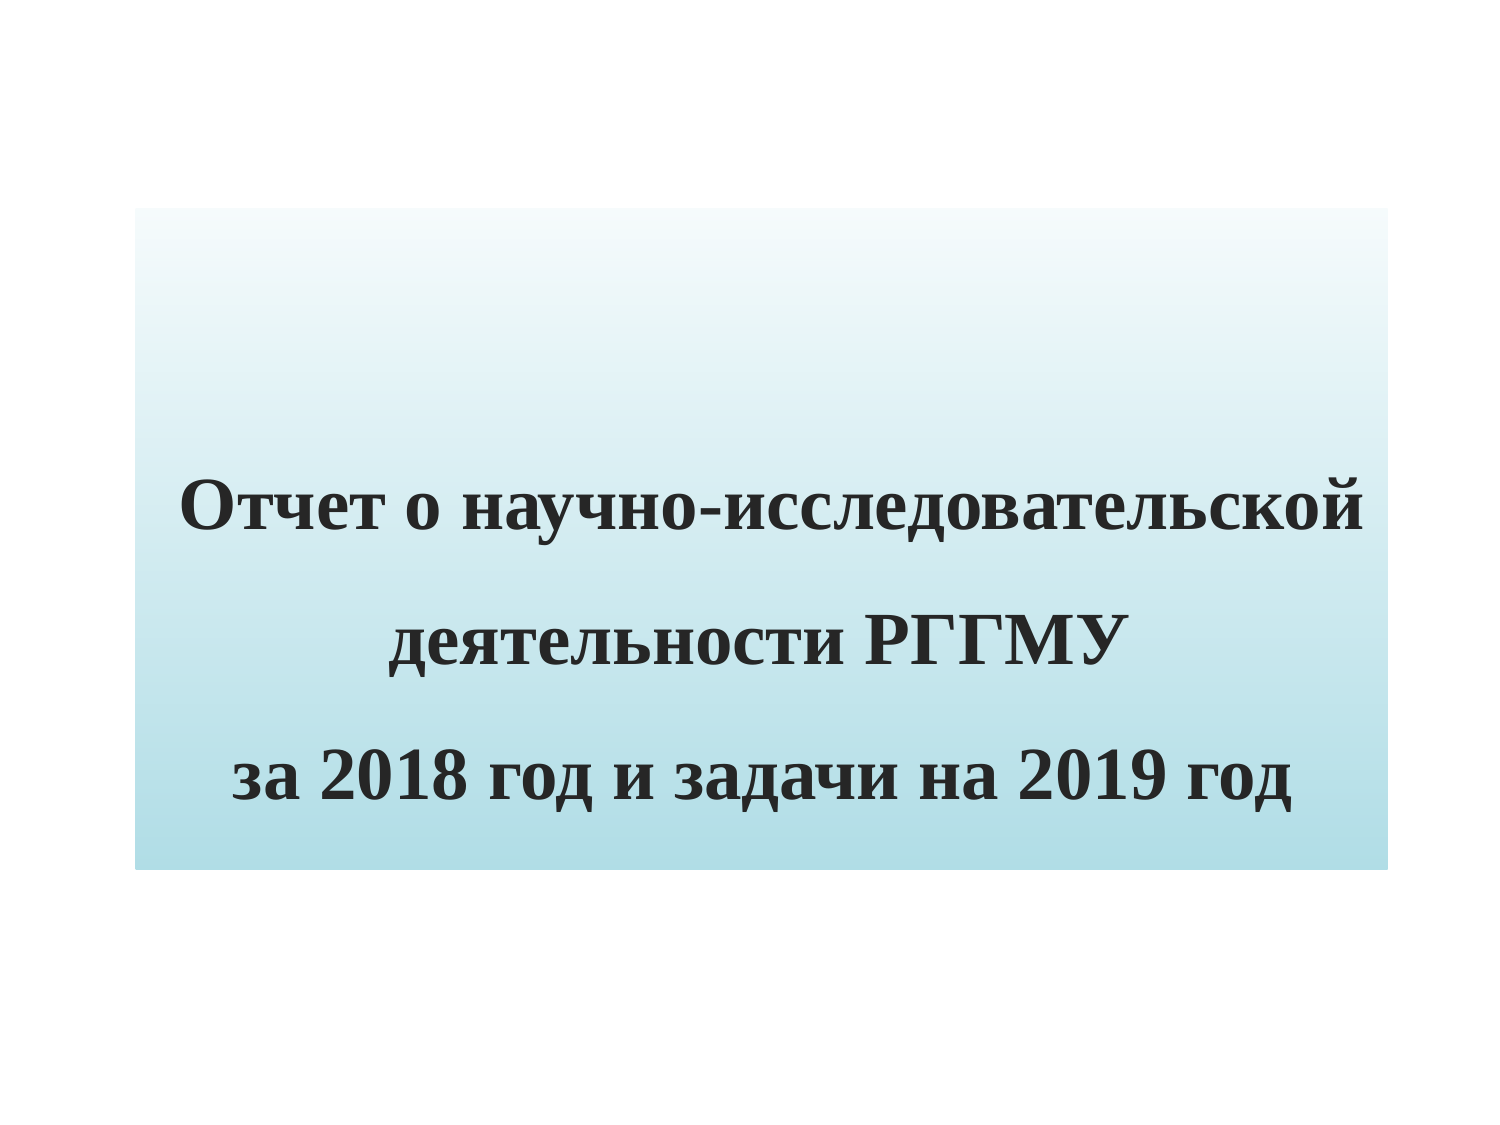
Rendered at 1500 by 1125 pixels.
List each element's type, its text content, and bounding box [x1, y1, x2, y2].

text_box Отчет о научно-исследовательской деятельности РГГМУ за 2018 год и задачи на 2019 год [135, 208, 1388, 870]
